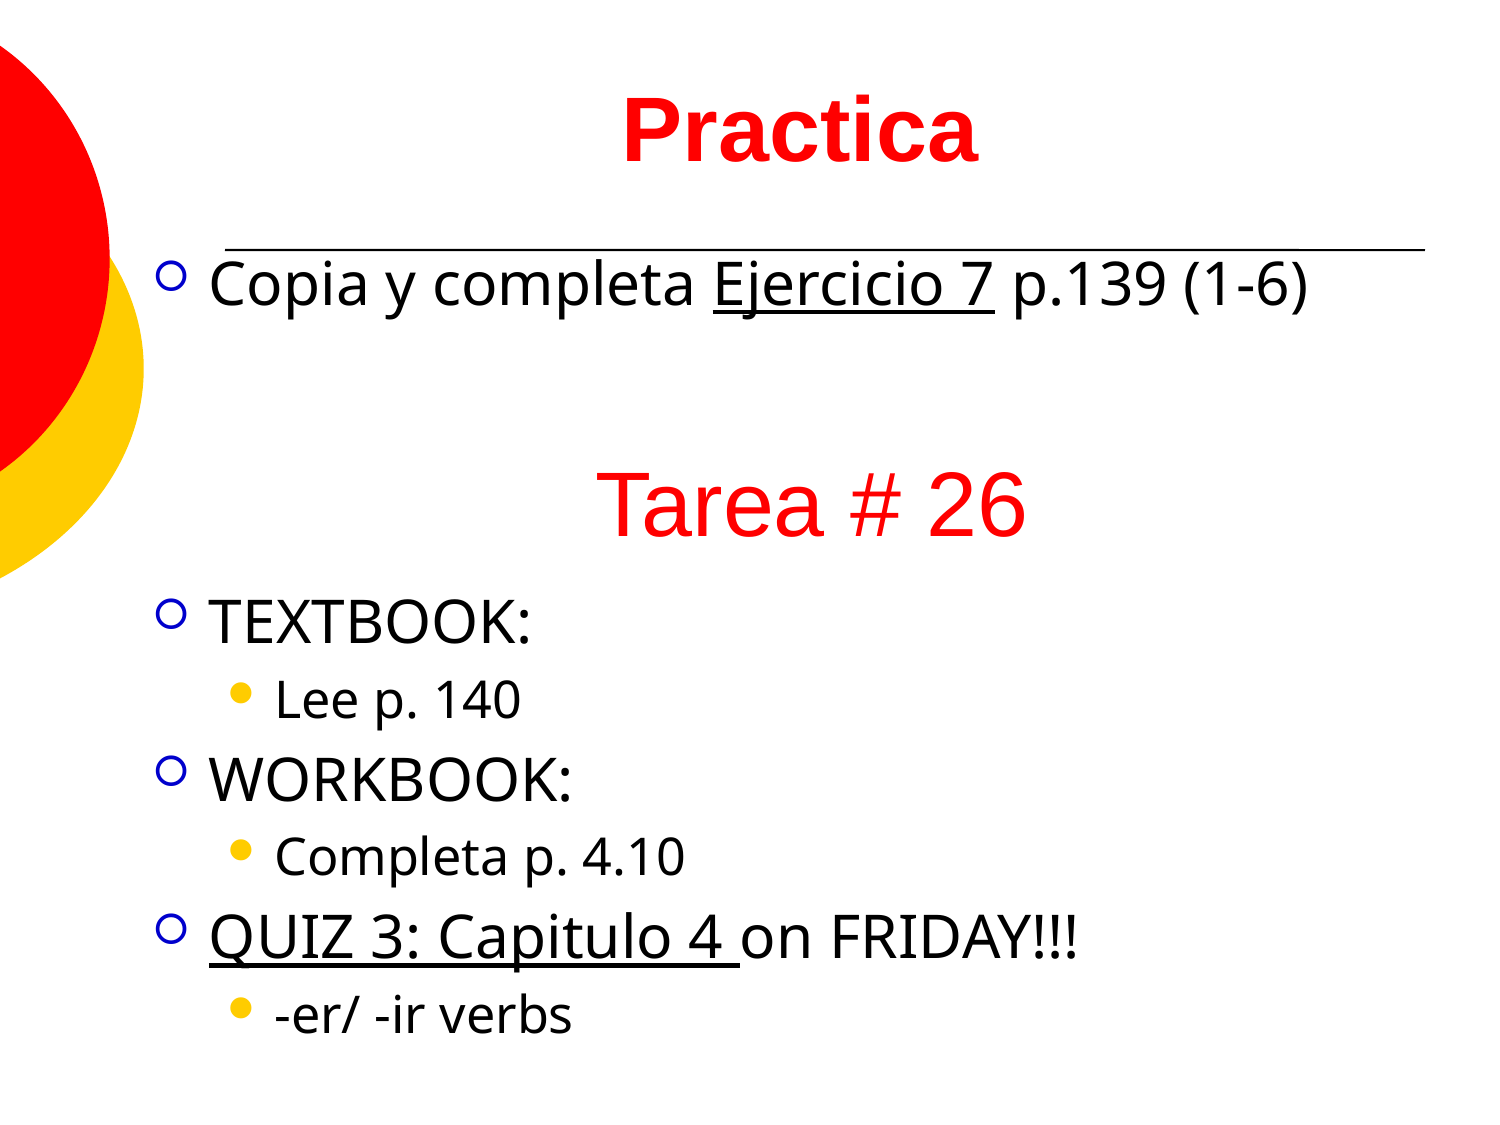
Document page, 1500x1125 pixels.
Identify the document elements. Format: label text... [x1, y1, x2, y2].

title Practica [200, 0, 1400, 188]
text_box Tarea # 26 [212, 437, 1413, 562]
list Copia y completa Ejercicio 7 p.139 (1-6) TEXTBOOK: Lee p. 140 WORKBOOK: Completa p. 4.10 QUIZ 3: Capitulo 4 on FRIDAY!!! -er/ -ir verbs [137, 237, 1463, 1013]
